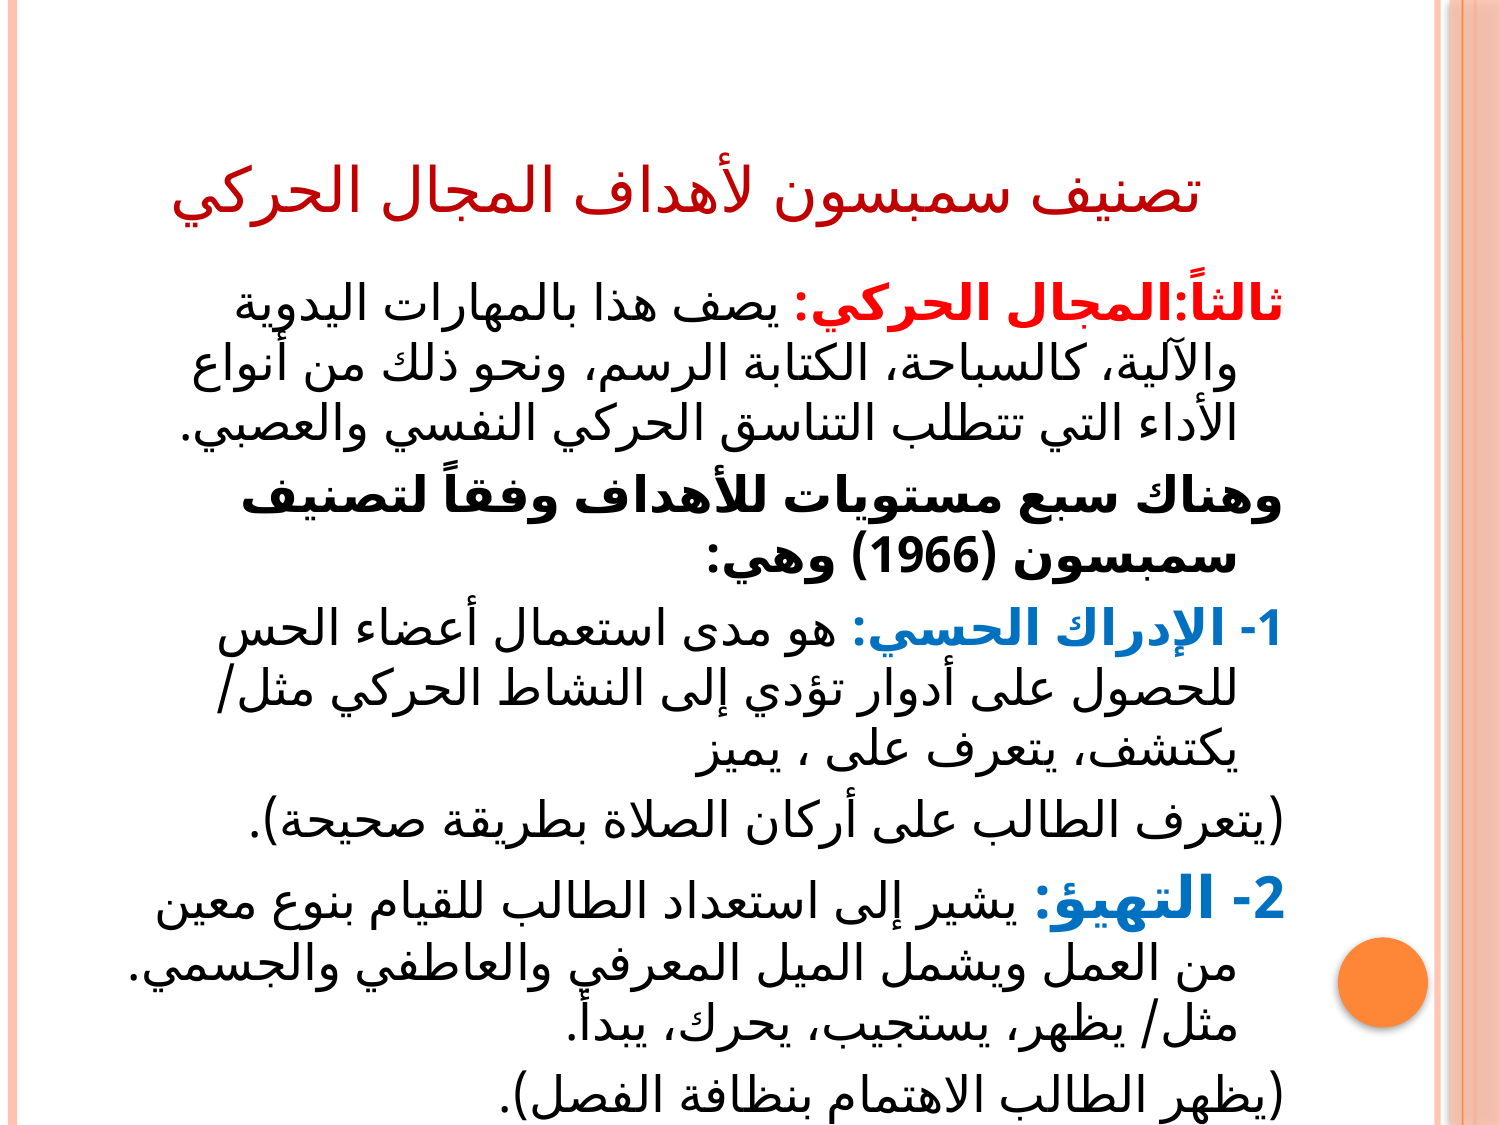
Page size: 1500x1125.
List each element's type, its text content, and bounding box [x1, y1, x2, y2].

list ثالثاً:المجال الحركي: يصف هذا بالمهارات اليدوية والآلية، كالسباحة، الكتابة الرسم، ونحو ذلك من أنواع الأداء التي تتطلب التناسق الحركي النفسي والعصبي. وهناك سبع مستويات للأهداف وفقاً لتصنيف سمبسون (1966) وهي: 1- الإدراك الحسي: هو مدى استعمال أعضاء الحس للحصول على أدوار تؤدي إلى النشاط الحركي مثل/ يكتشف، يتعرف على ، يميز (يتعرف الطالب على أركان الصلاة بطريقة صحيحة). 2- التهيؤ: يشير إلى استعداد الطالب للقيام بنوع معين من العمل ويشمل الميل المعرفي والعاطفي والجسمي. مثل/ يظهر، يستجيب، يحرك، يبدأ. (يظهر الطالب الاهتمام بنظافة الفصل). [75, 262, 1300, 1062]
title تصنيف سمبسون لأهداف المجال الحركي [75, 45, 1300, 233]
